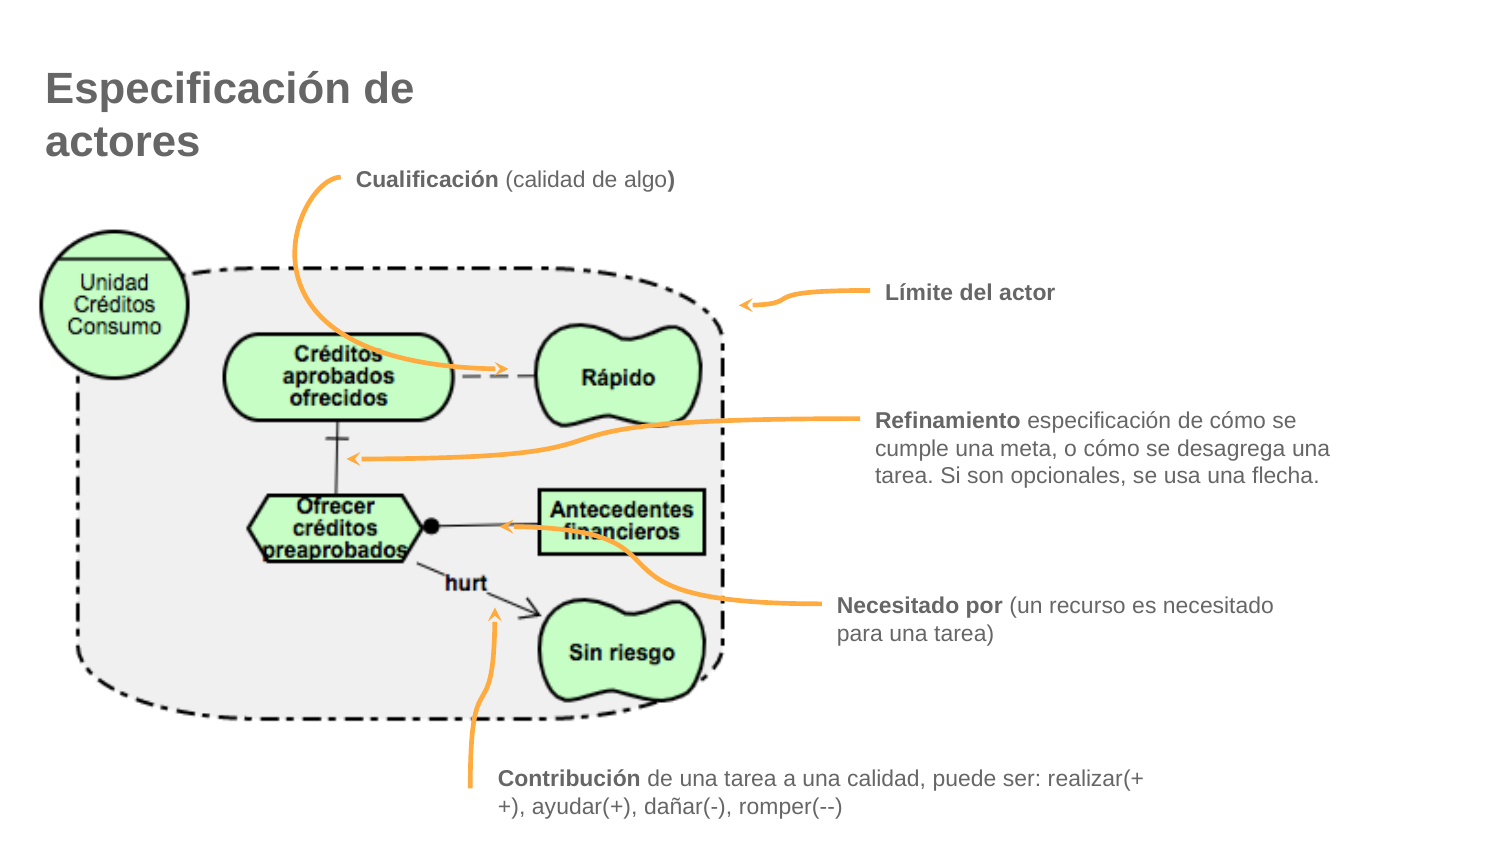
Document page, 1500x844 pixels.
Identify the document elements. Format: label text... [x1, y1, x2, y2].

text_box Necesitado por (un recurso es necesitado para una tarea) [827, 575, 1342, 632]
picture [0, 176, 822, 789]
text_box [499, 526, 822, 605]
text_box Límite del actor [870, 262, 1390, 319]
text_box Contribución de una tarea a una calidad, puede ser: realizar(++), ayudar(+), dañar(-), romper(--) [483, 748, 1184, 805]
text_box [391, 685, 574, 711]
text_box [346, 418, 861, 460]
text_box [738, 290, 871, 306]
text_box Especificación de actores [30, 45, 545, 102]
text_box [340, 176, 509, 370]
text_box Refinamiento especificación de cómo se cumple una meta, o cómo se desagrega una tarea. Si son opcionales, se usa una flecha. [860, 390, 1380, 447]
text_box Cualificación (calidad de algo) [340, 149, 860, 206]
